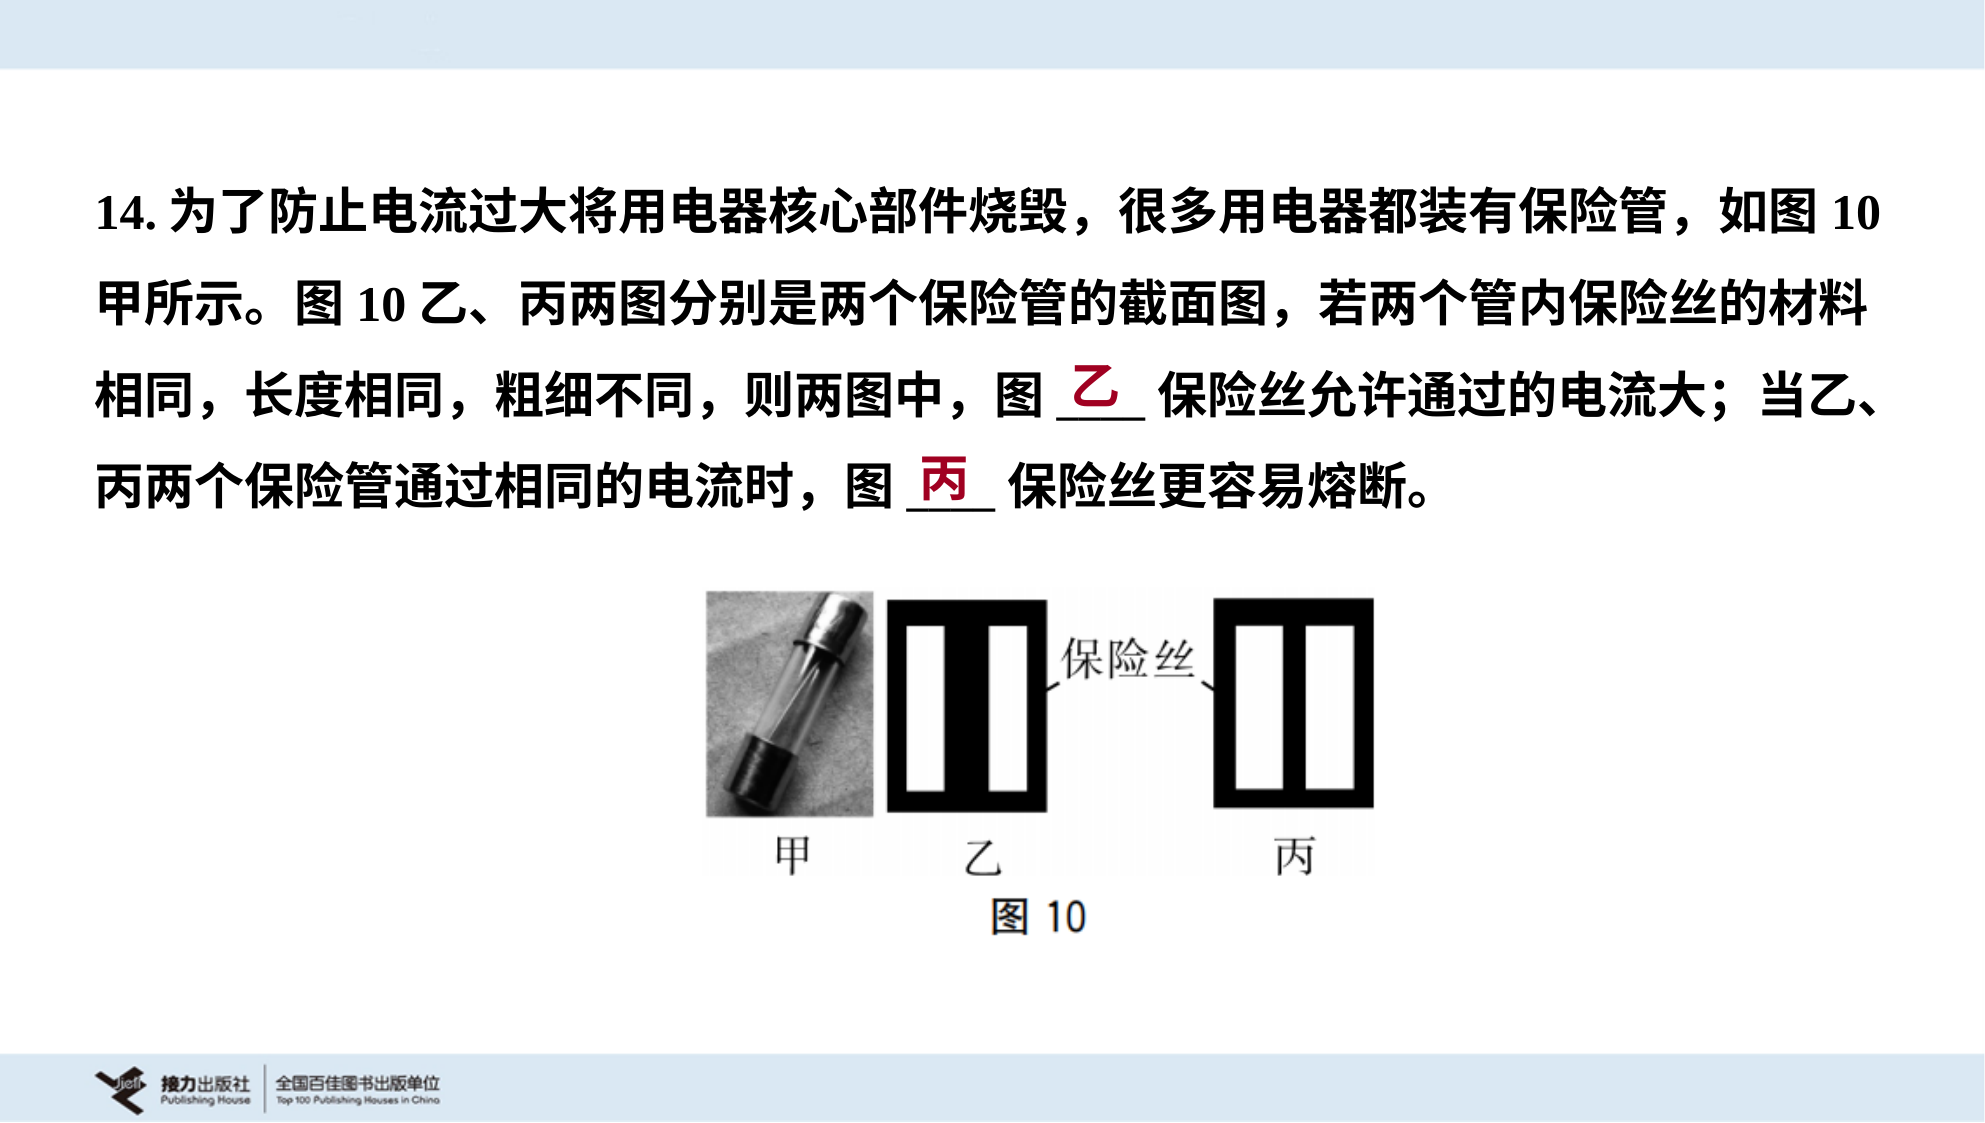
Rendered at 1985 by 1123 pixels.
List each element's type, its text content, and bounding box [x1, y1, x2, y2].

text_box 乙 [1052, 326, 1139, 415]
text_box 丙 [901, 418, 988, 506]
text_box 14.为了防止电流过大将用电器核心部件烧毁，很多用电器都装有保险管，如图10 甲所示。图10乙、丙两图分别是两个保险管的截面图，若两个管内保险丝的材料 相同，长度相同，粗细不同，则两图中，图____保险丝允许通过的电流大；当乙、 丙两个保险管通过相同的电流时，图____保险丝更容易熔断。 [94, 148, 1892, 515]
picture [0, 0, 1985, 1122]
